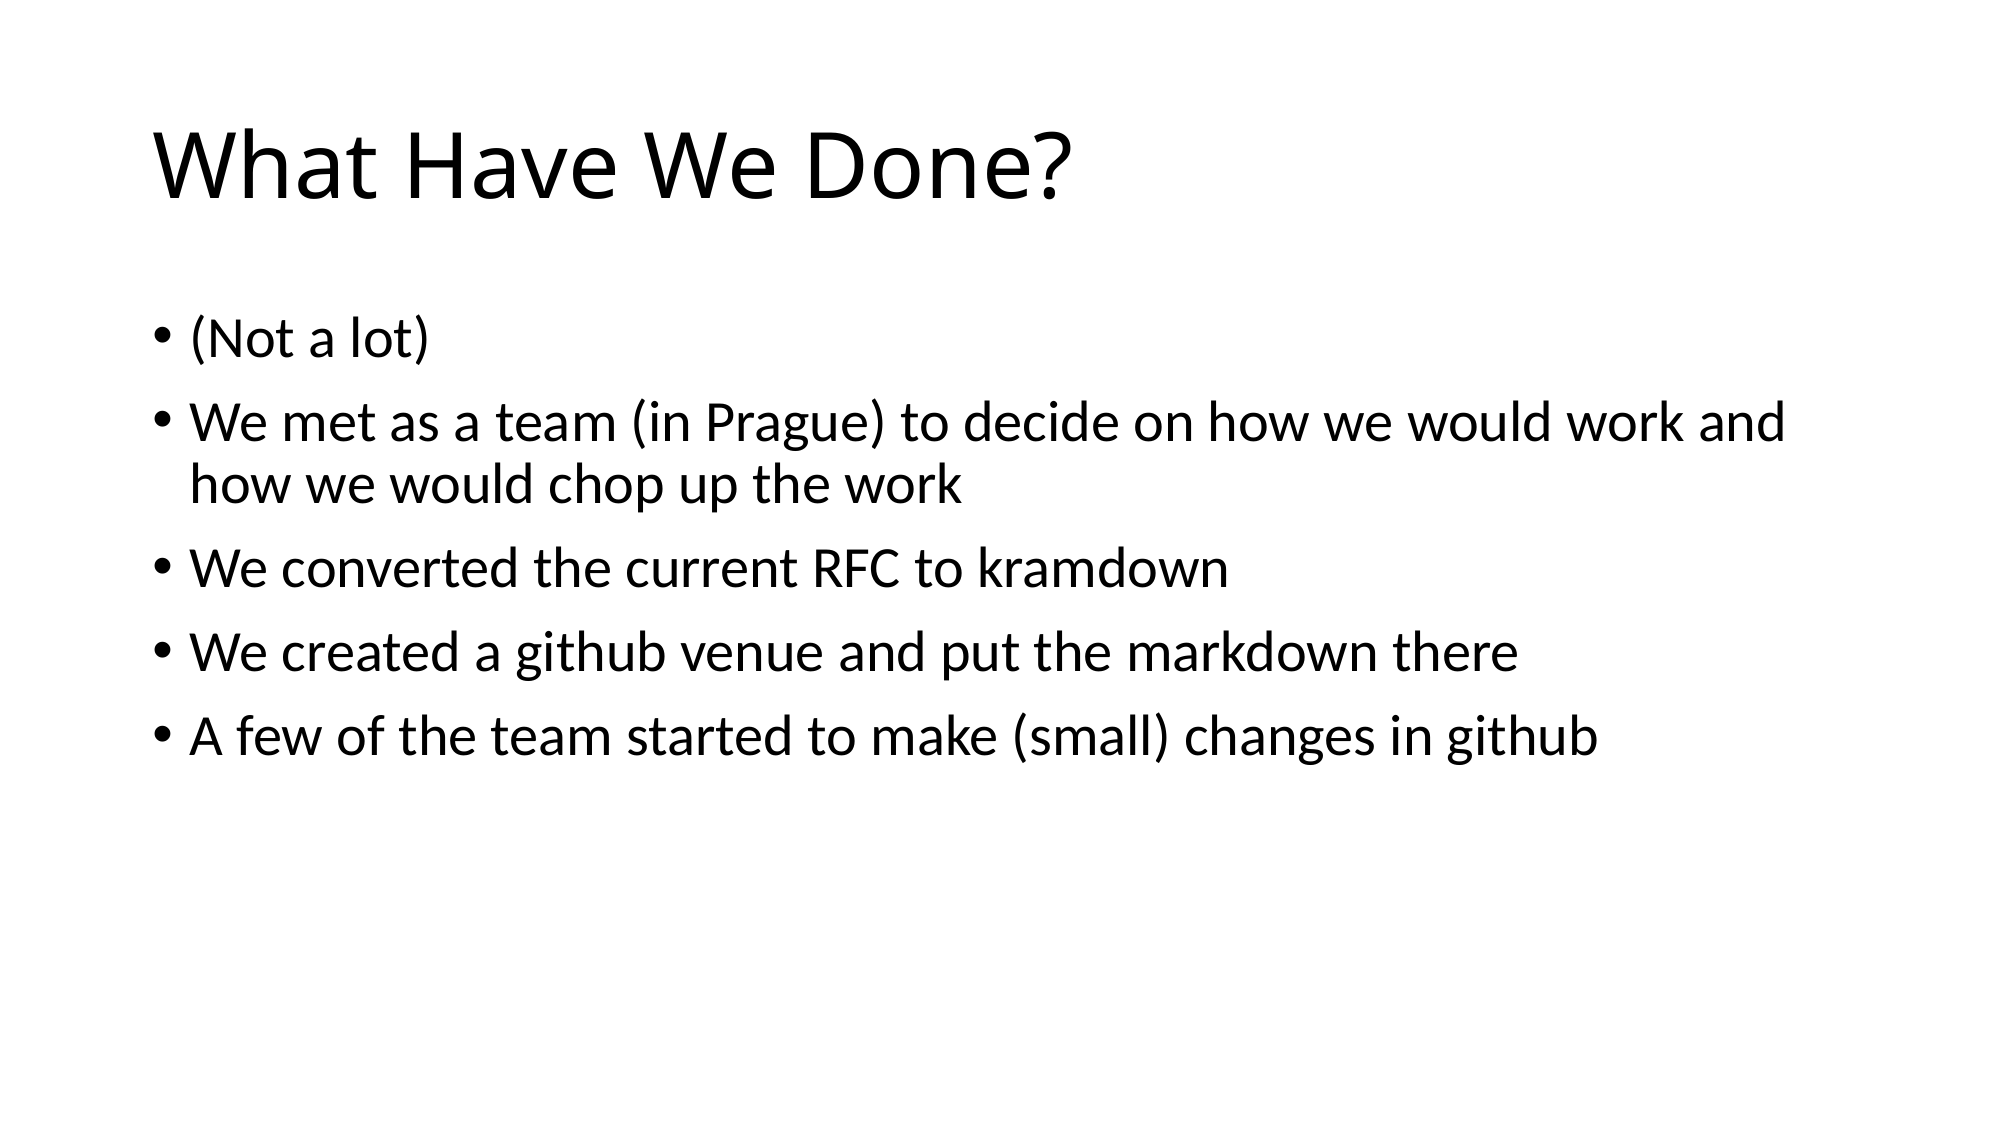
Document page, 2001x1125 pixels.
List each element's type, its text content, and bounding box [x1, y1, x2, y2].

list (Not a lot) We met as a team (in Prague) to decide on how we would work and how we would chop up the work We converted the current RFC to kramdown We created a github venue and put the markdown there A few of the team started to make (small) changes in github [137, 299, 1863, 1014]
title What Have We Done? [137, 59, 1863, 278]
